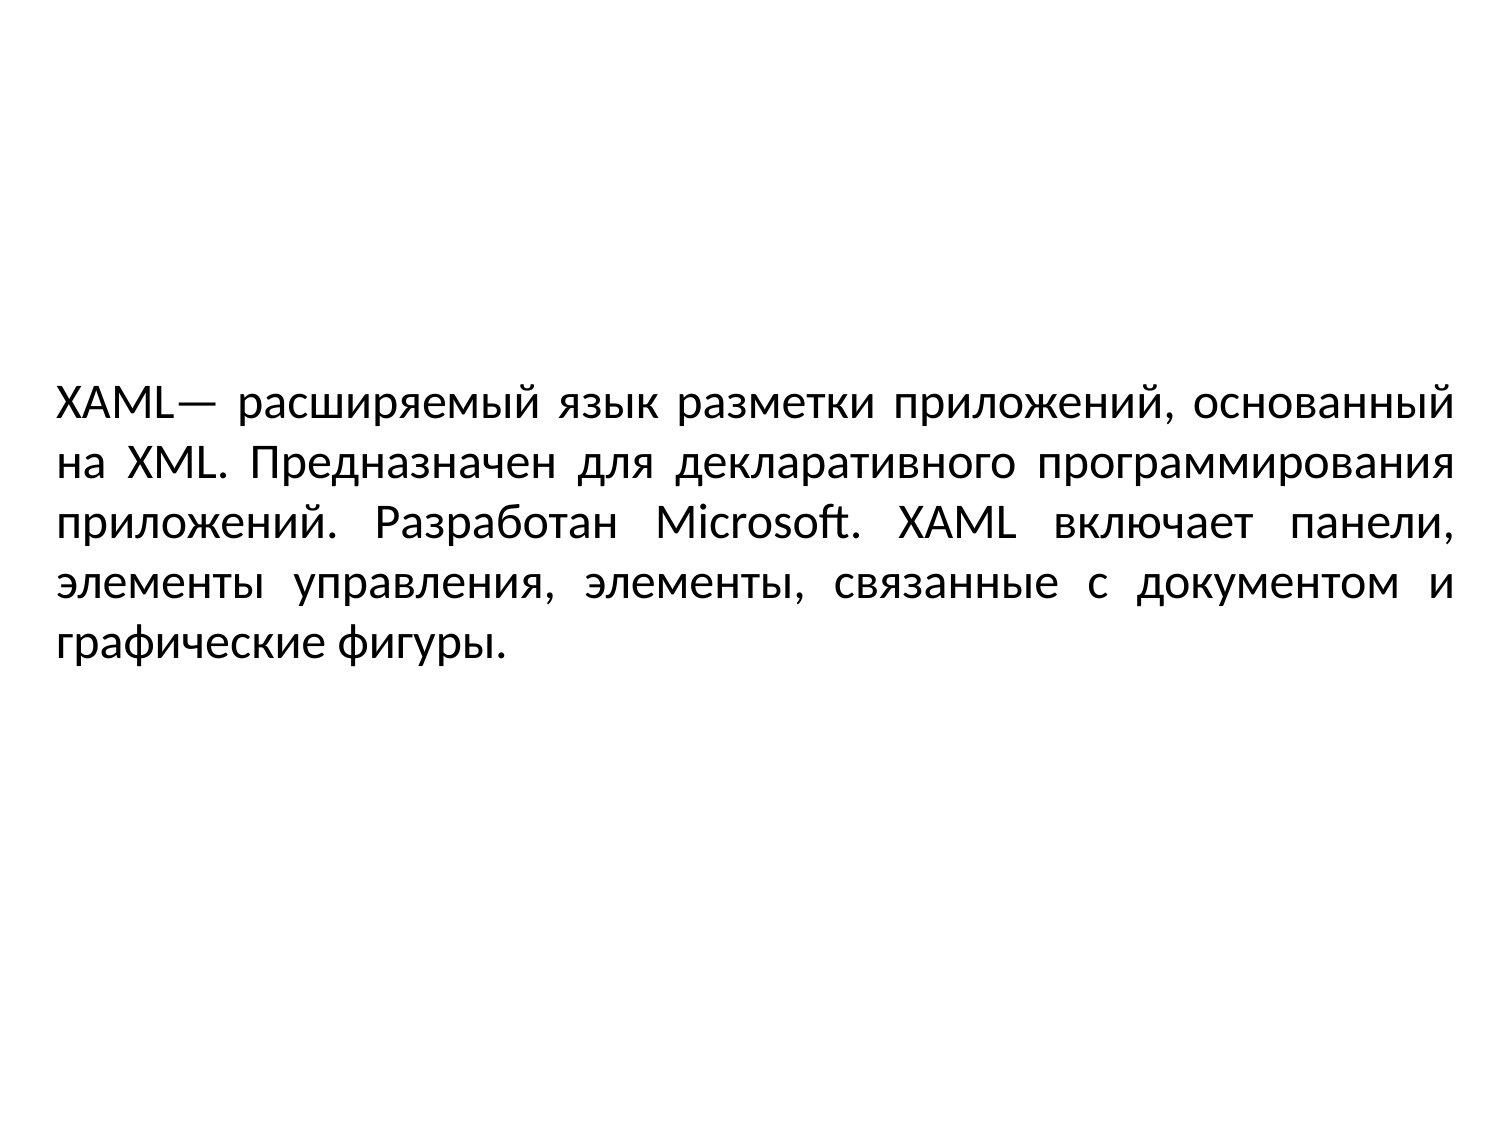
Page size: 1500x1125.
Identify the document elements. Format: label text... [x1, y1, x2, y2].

text_box XAML— расширяемый язык разметки приложений, основанный на XML. Предназначен для декларативного программирования приложений. Разработан Microsoft. XAML включает панели, элементы управления, элементы, связанные с документом и графические фигуры. [41, 361, 1471, 677]
